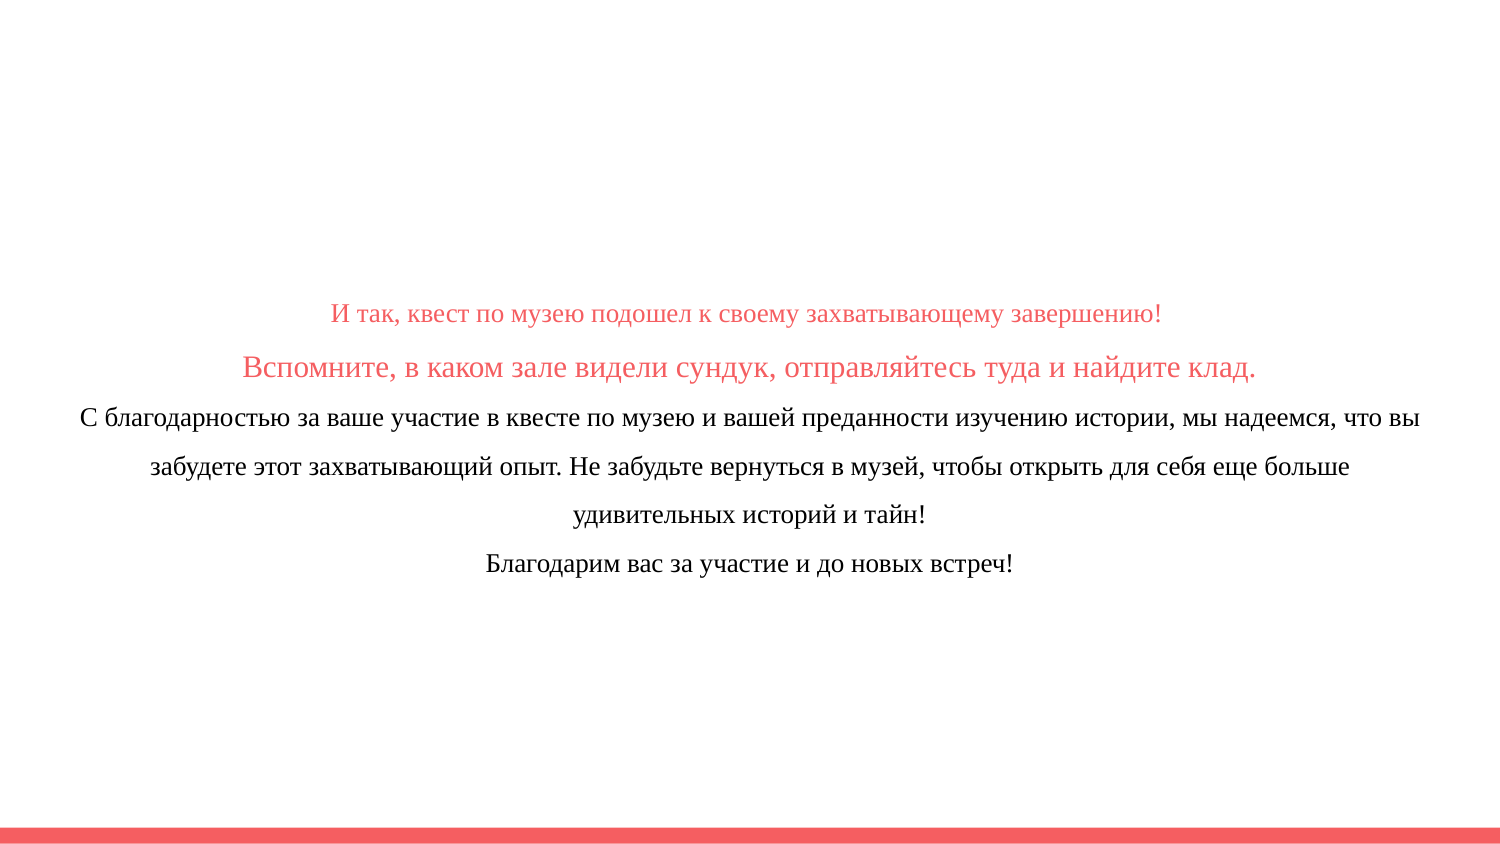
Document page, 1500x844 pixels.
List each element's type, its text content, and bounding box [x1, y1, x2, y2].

list И так, квест по музею подошел к своему захватывающему завершению! Вспомните, в каком зале видели сундук, отправляйтесь туда и найдите клад. С благодарностью за ваше участие в квесте по музею и вашей преданности изучению истории, мы надеемся, что вы забудете этот захватывающий опыт. Не забудьте вернуться в музей, чтобы открыть для себя еще больше удивительных историй и тайн! Благодарим вас за участие и до новых встреч! [51, 189, 1449, 750]
